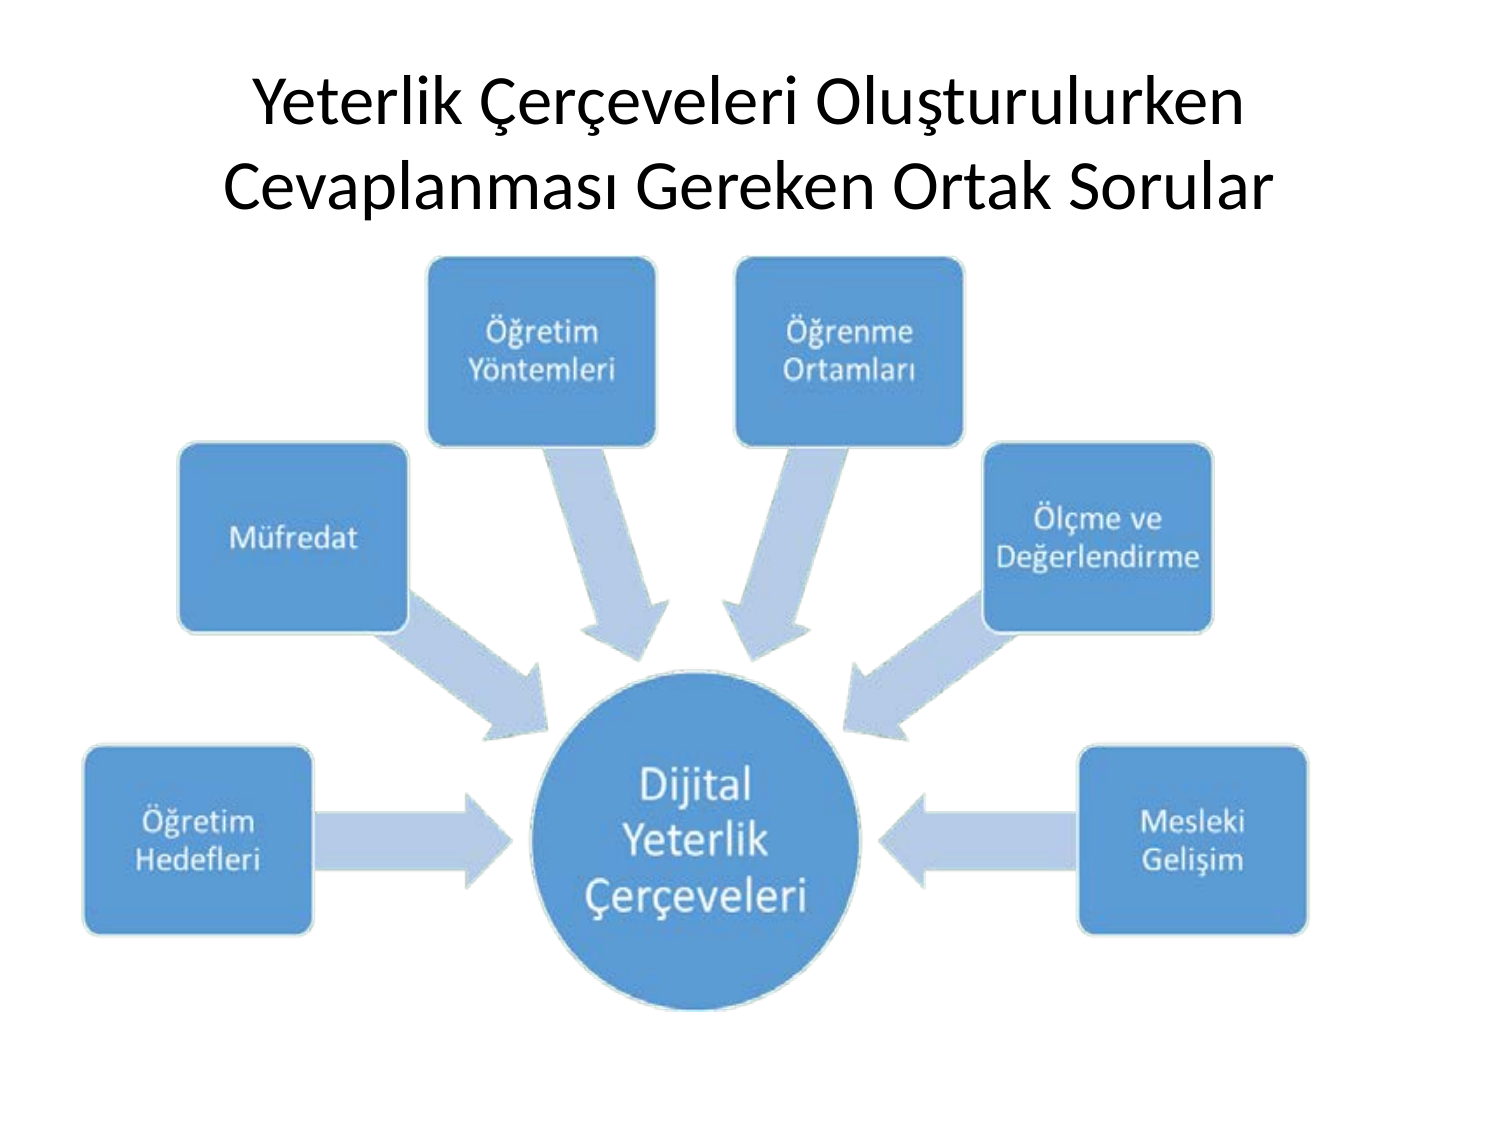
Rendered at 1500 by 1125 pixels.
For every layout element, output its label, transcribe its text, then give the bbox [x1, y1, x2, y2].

title Yeterlik Çerçeveleri Oluşturulurken Cevaplanması Gereken Ortak Sorular [75, 45, 1425, 233]
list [0, 255, 1500, 1012]
